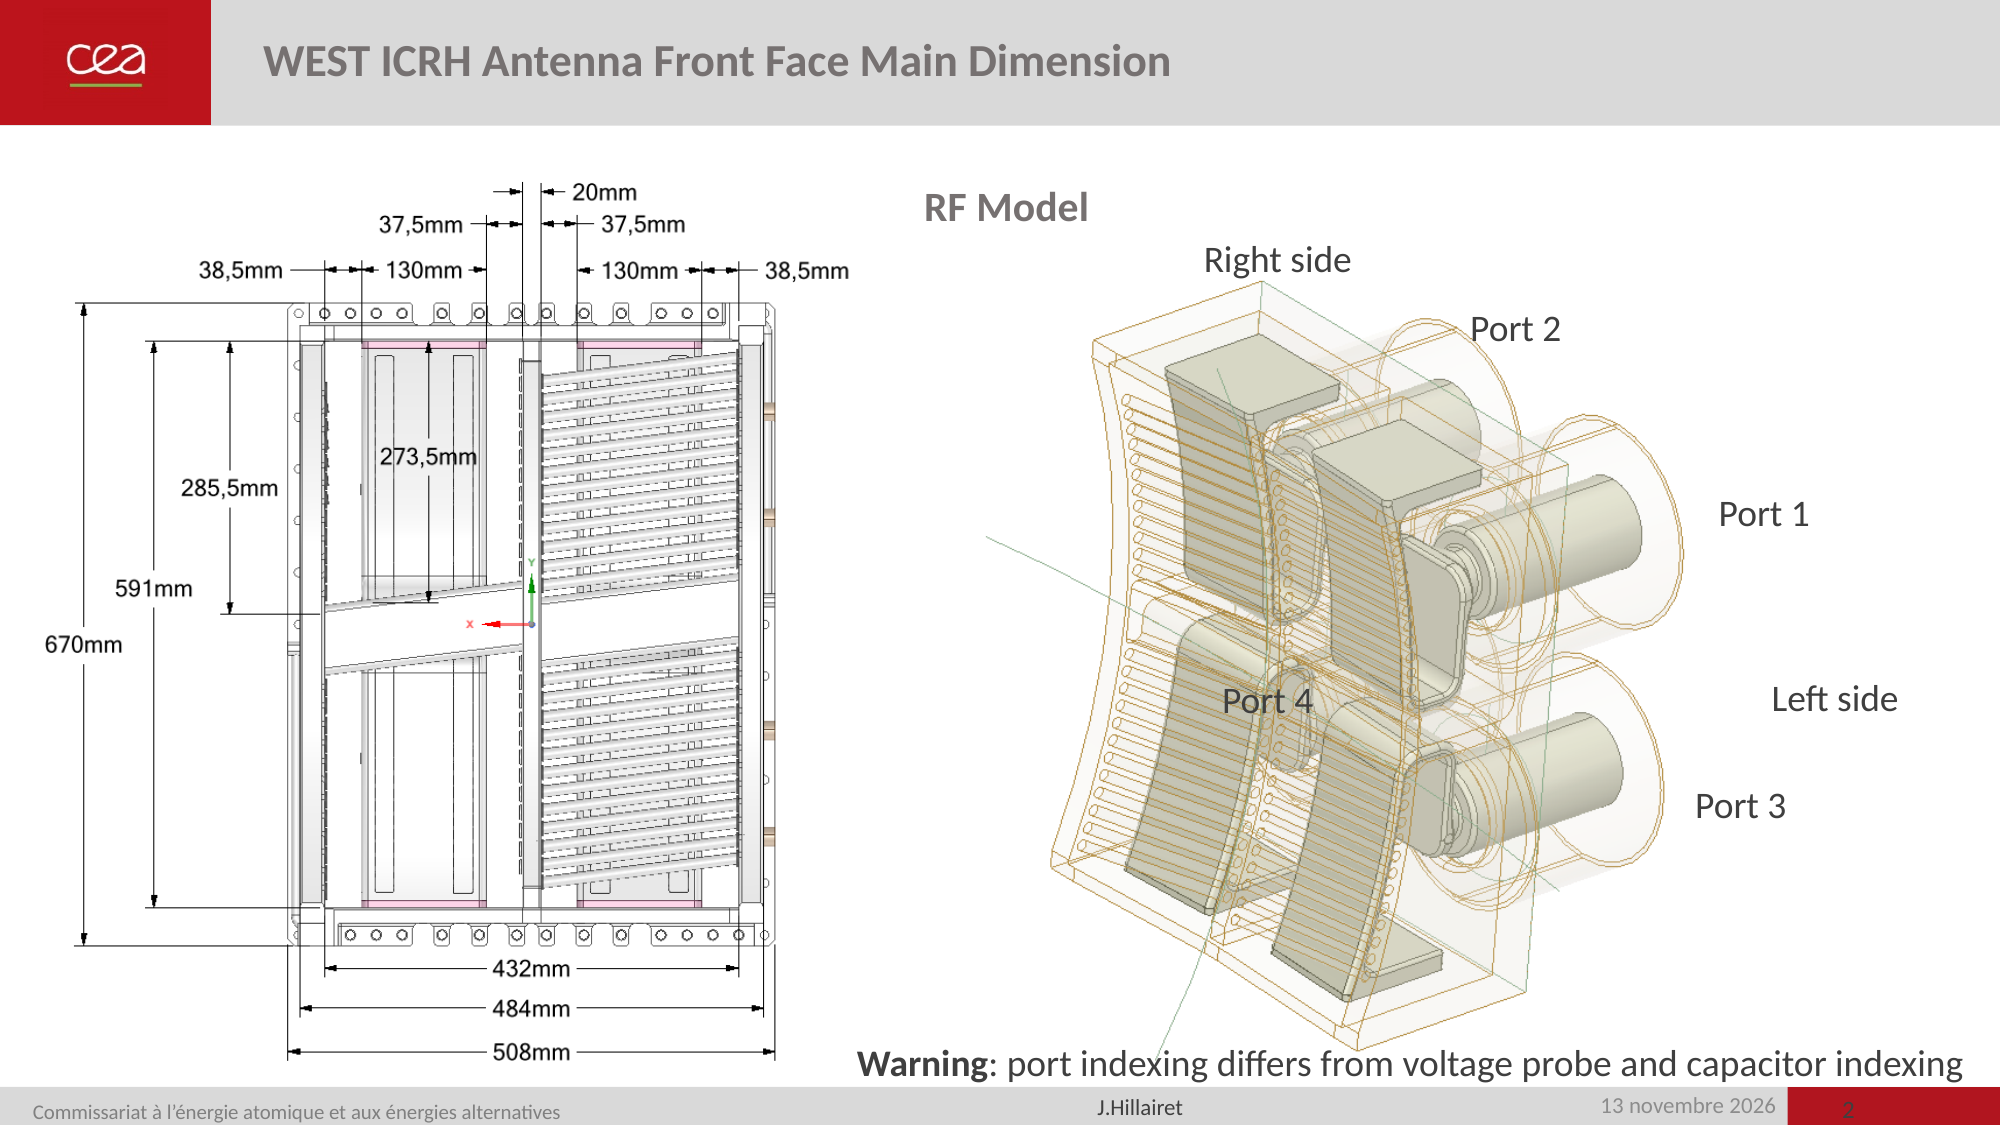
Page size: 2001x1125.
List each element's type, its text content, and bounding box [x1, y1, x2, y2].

title WEST ICRH Antenna Front Face Main Dimension [242, 32, 1885, 95]
picture [43, 8, 168, 110]
slide_number 2 [1830, 1093, 1968, 1124]
list RF Model [904, 175, 1878, 242]
picture [985, 267, 1704, 1071]
text_box Right side [1188, 227, 1368, 267]
text_box Warning: port indexing differs from voltage probe and capacitor indexing [842, 1031, 1980, 1092]
text_box Port 1 [1704, 481, 1825, 541]
picture [21, 159, 904, 1082]
text_box Left side [1756, 666, 1914, 727]
text_box Port 3 [1704, 773, 1802, 834]
